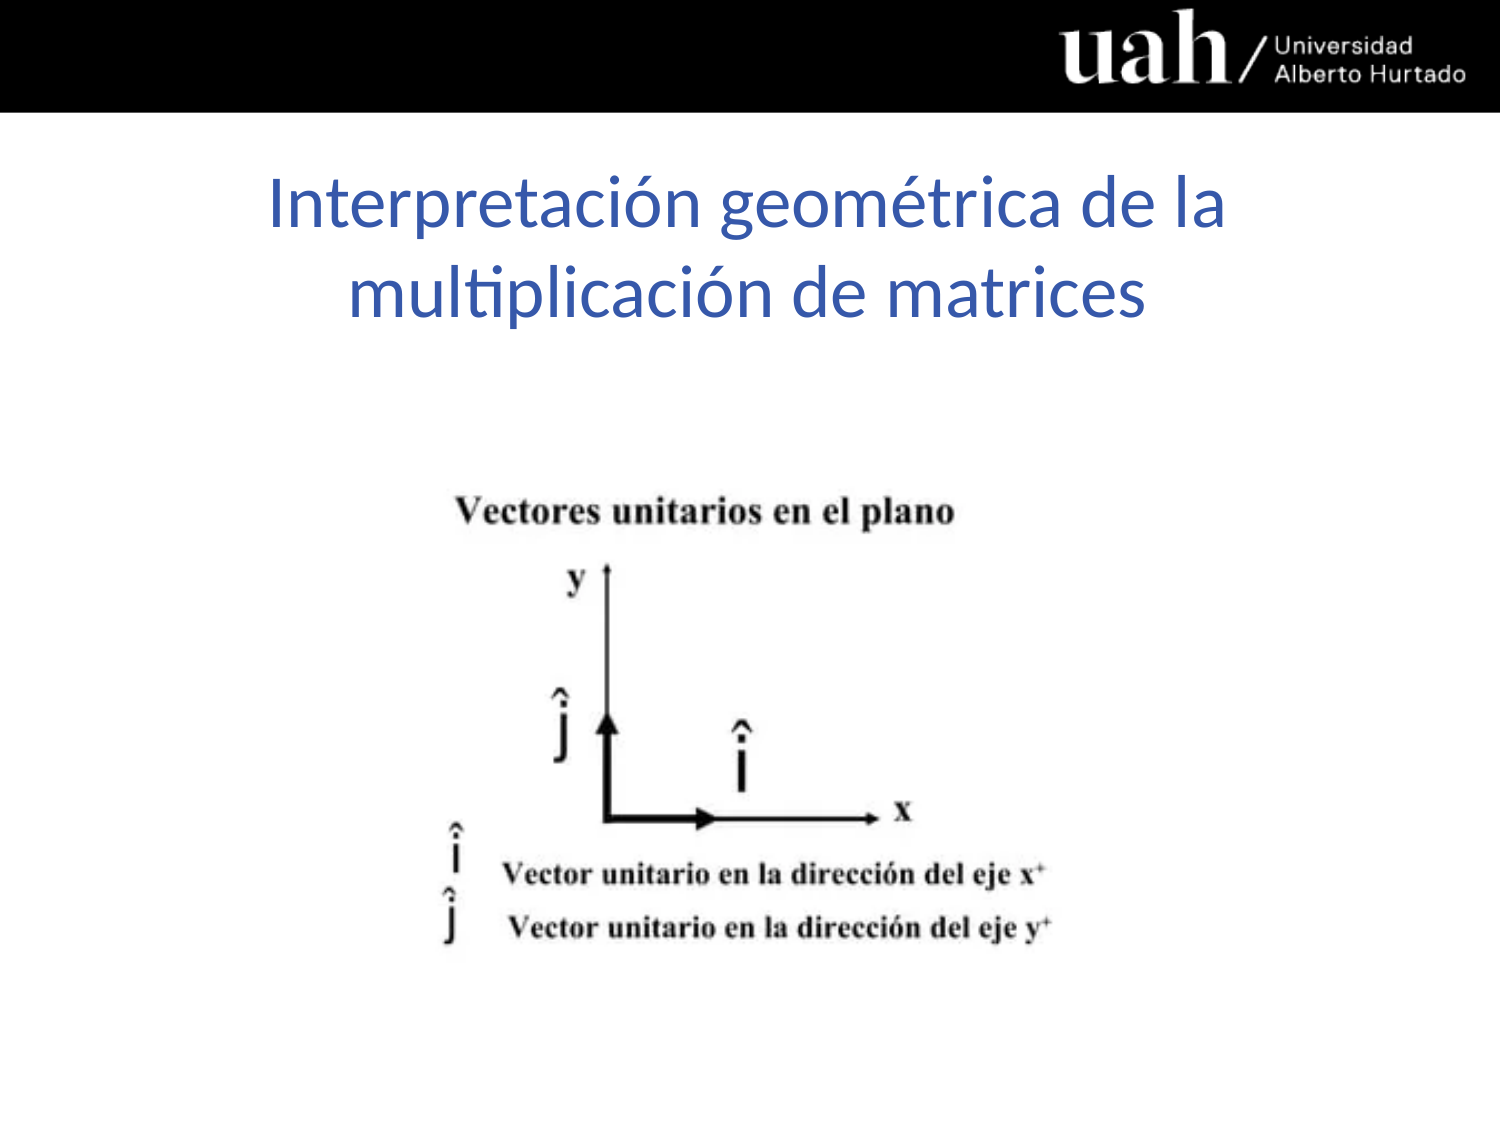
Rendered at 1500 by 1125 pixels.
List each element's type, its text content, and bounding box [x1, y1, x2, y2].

text_box Interpretación geométrica de la multiplicación de matrices [79, 145, 1416, 340]
picture [1057, 0, 1468, 94]
text_box [0, 0, 1500, 114]
picture [393, 445, 1107, 980]
